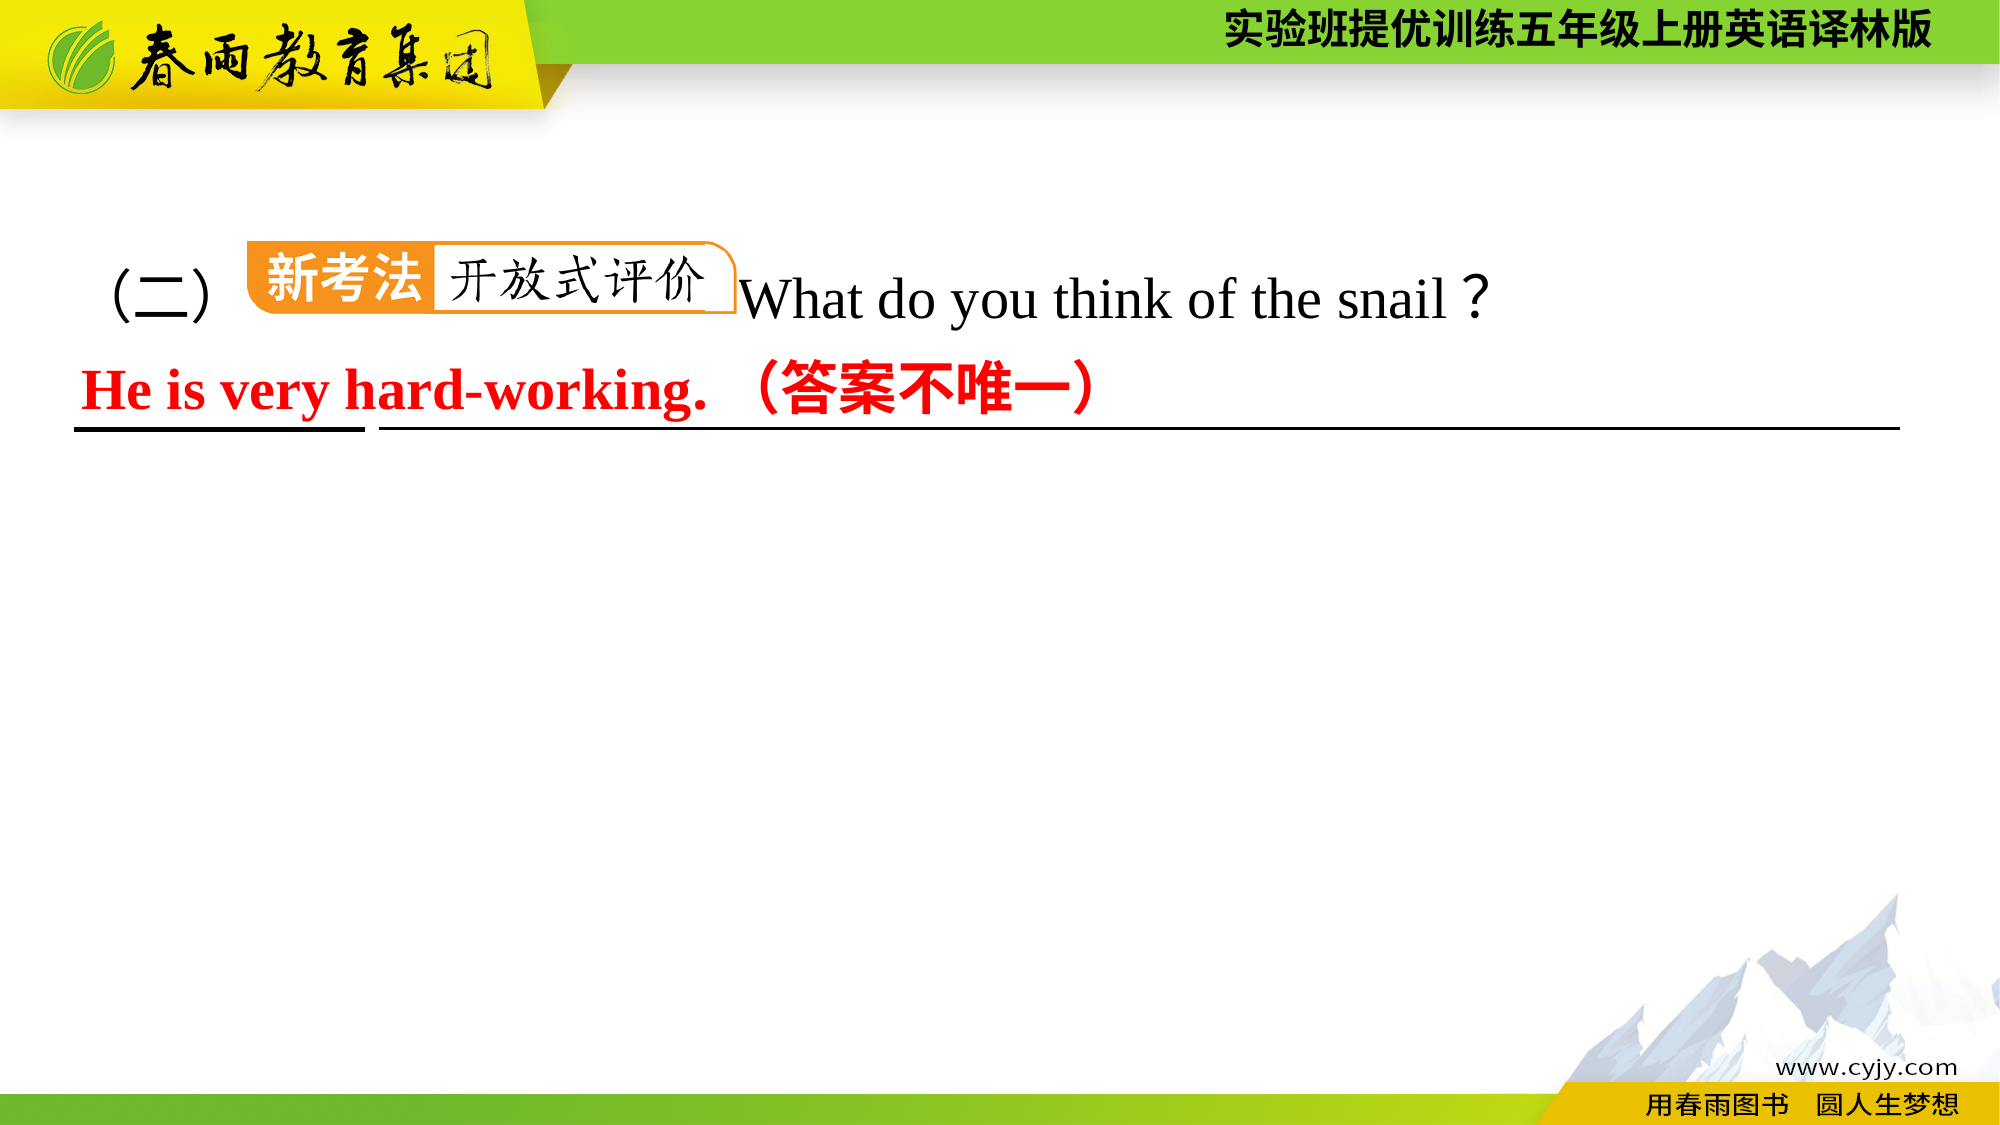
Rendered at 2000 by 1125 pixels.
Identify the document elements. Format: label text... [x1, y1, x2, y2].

text_box He is very hard-working.（答案不唯一） [66, 308, 1193, 429]
list （二） What do you think of the snail？ ____________________________________________________ [59, 217, 1944, 445]
picture [0, 0, 2000, 1125]
